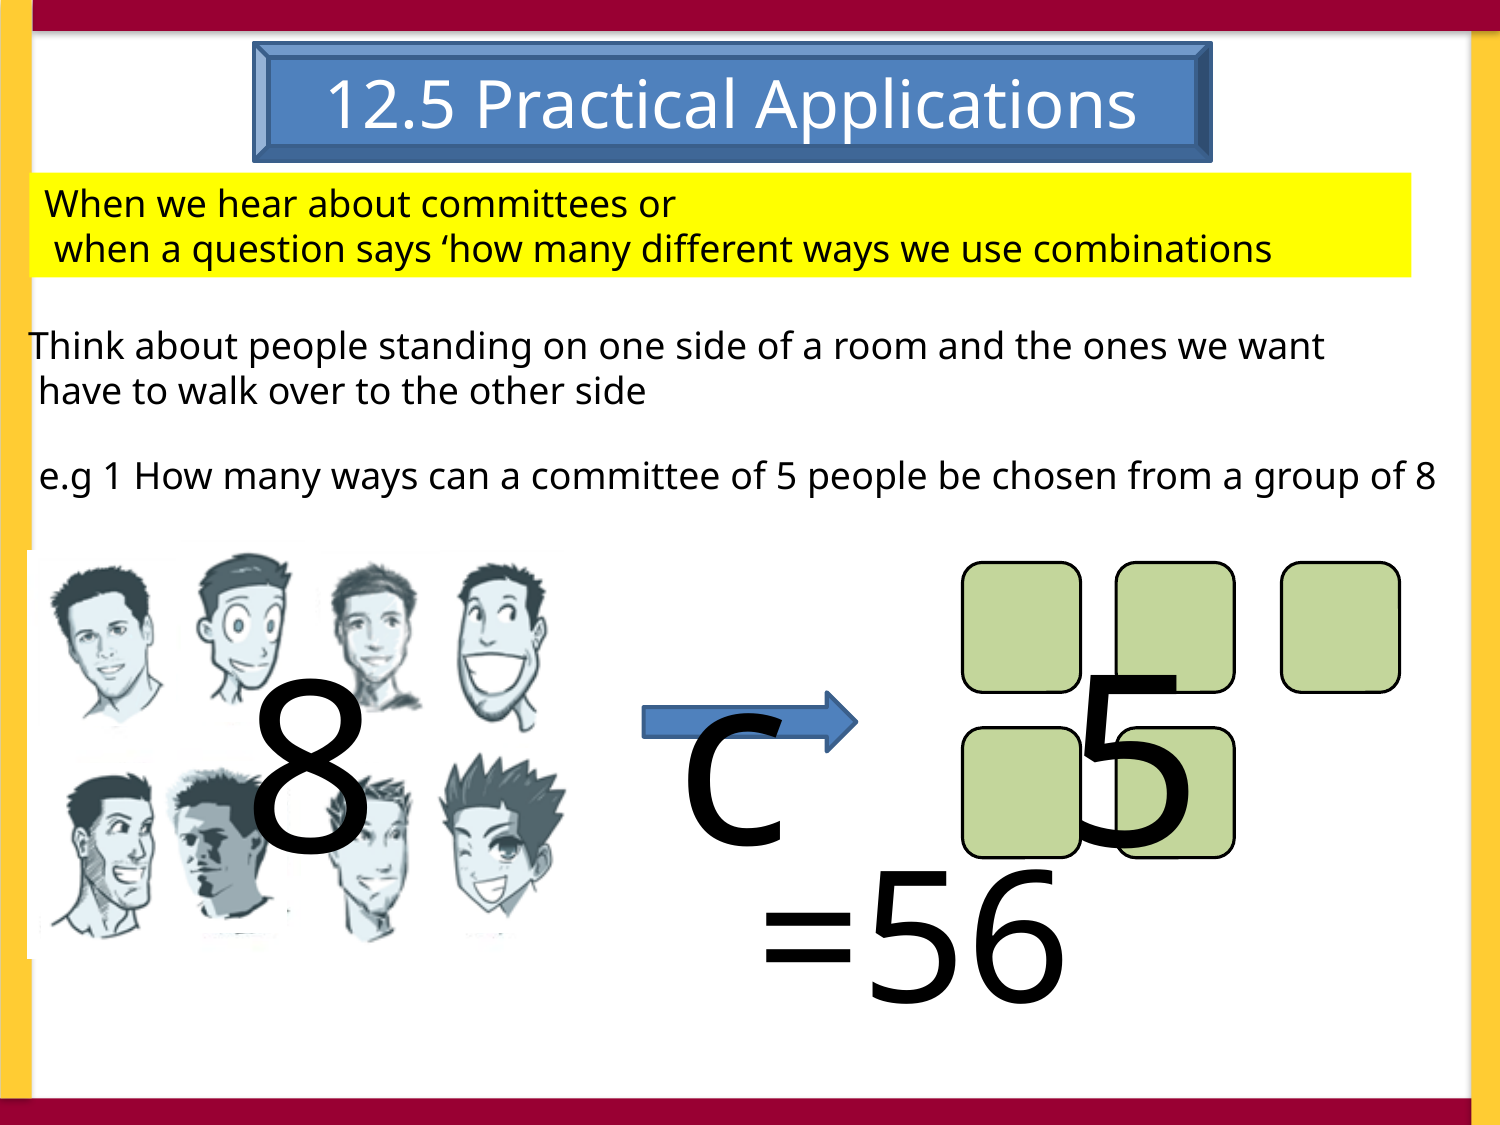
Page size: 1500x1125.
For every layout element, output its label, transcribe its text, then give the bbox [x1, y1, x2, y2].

text_box [1218, 726, 1237, 860]
text_box =56 [741, 812, 1086, 1047]
text_box 5 [1050, 599, 1218, 902]
text_box [806, 690, 859, 754]
text_box Think about people standing on one side of a room and the ones we want have to walk over to the other side [13, 314, 1342, 420]
text_box [960, 725, 1050, 812]
text_box [960, 560, 1083, 695]
text_box [1279, 560, 1402, 695]
text_box e.g 1 How many ways can a committee of 5 people be chosen from a group of 8 [13, 444, 1453, 505]
text_box 12.5 Practical Applications [252, 41, 1213, 163]
text_box When we hear about committees or when a question says ‘how many different ways we use combinations [29, 172, 1412, 278]
text_box c [660, 597, 806, 901]
picture [27, 540, 579, 960]
text_box [1114, 560, 1237, 694]
text_box [641, 705, 660, 739]
